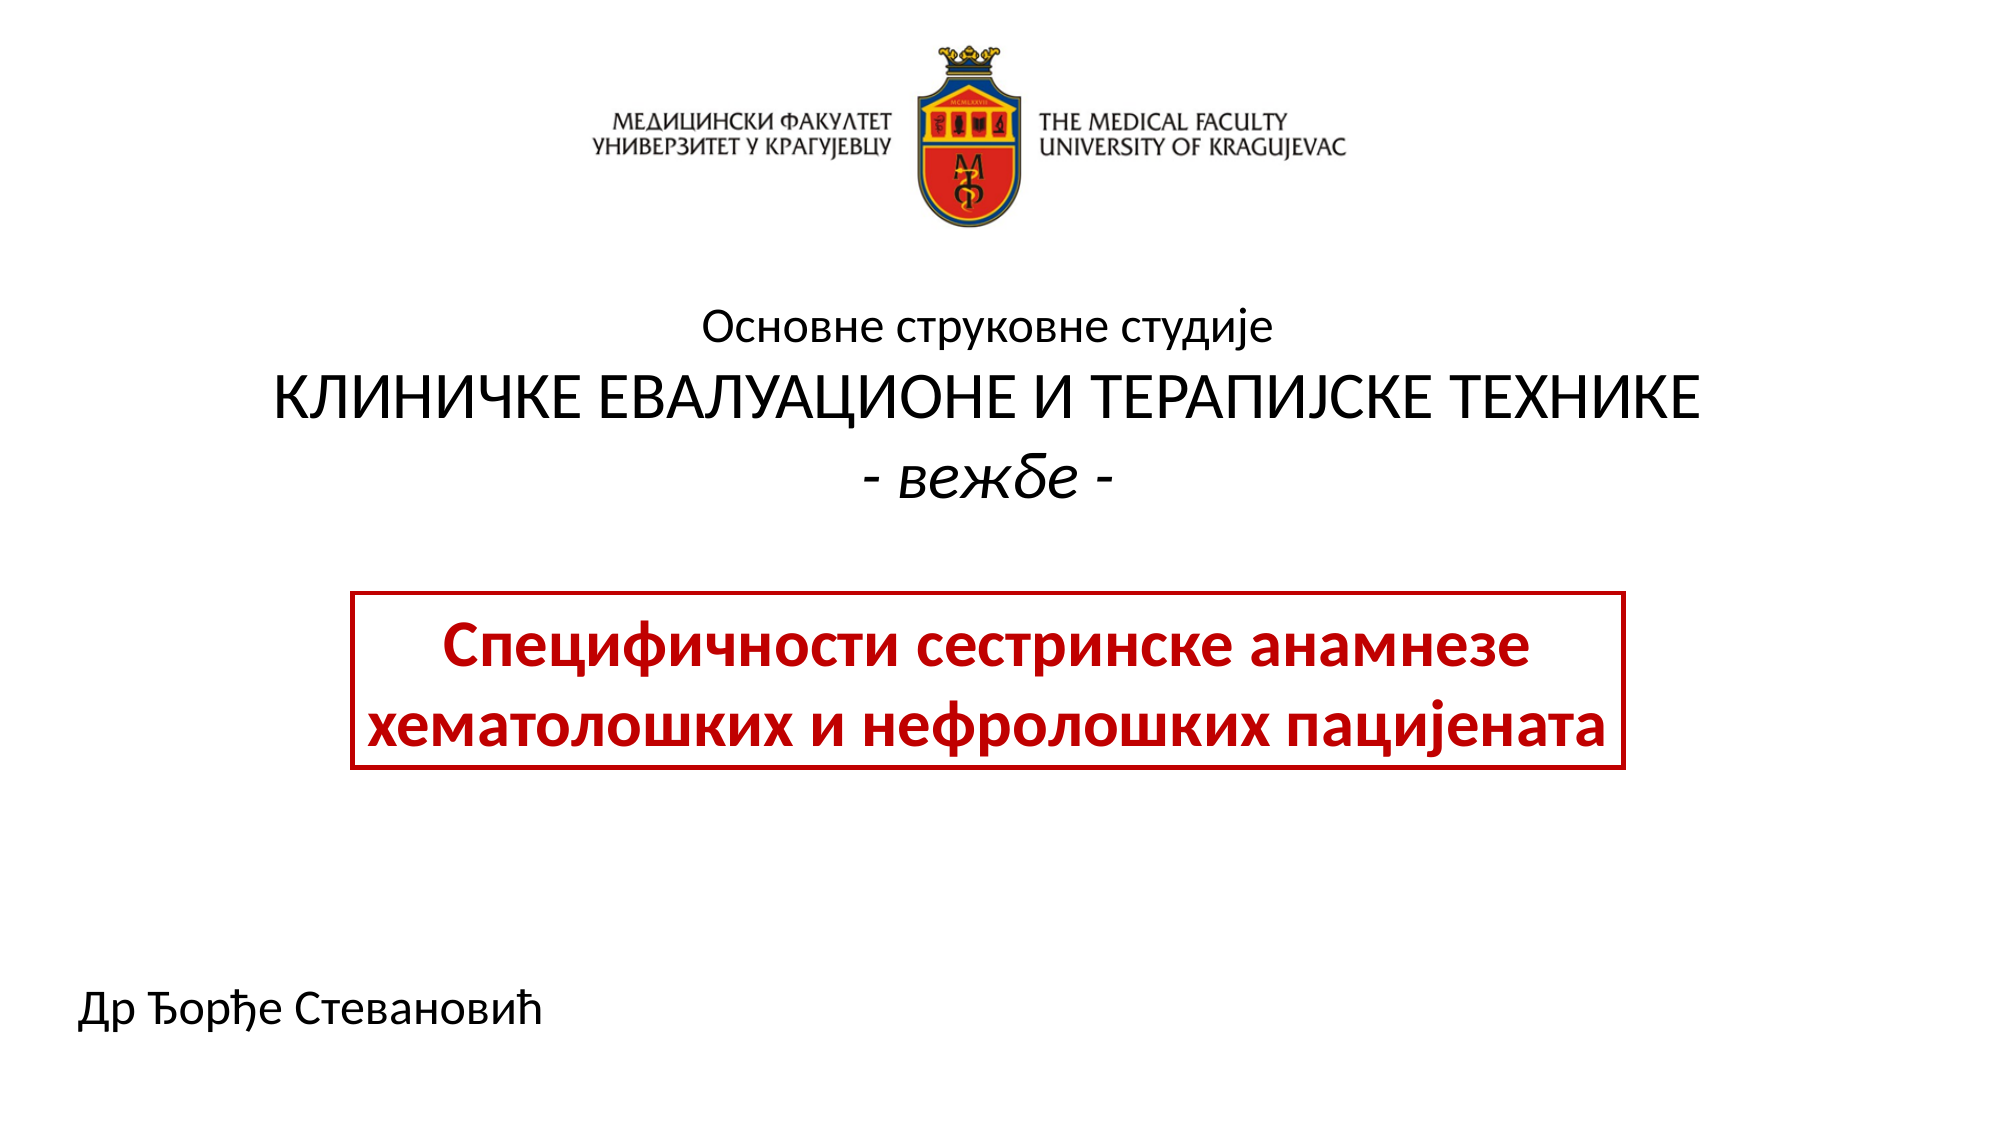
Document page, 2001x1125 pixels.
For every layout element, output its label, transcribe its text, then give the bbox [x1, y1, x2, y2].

picture [536, 36, 1440, 244]
text_box Специфичности сестринске анамнезе хематолошких и нефролошких пацијената [352, 592, 1624, 768]
text_box Основне струковне студије КЛИНИЧКЕ ЕВАЛУАЦИОНЕ И ТЕРАПИЈСКЕ ТЕХНИКЕ - вежбе - [258, 284, 1718, 520]
text_box Др Ђорђе Стевановић [62, 967, 559, 1042]
